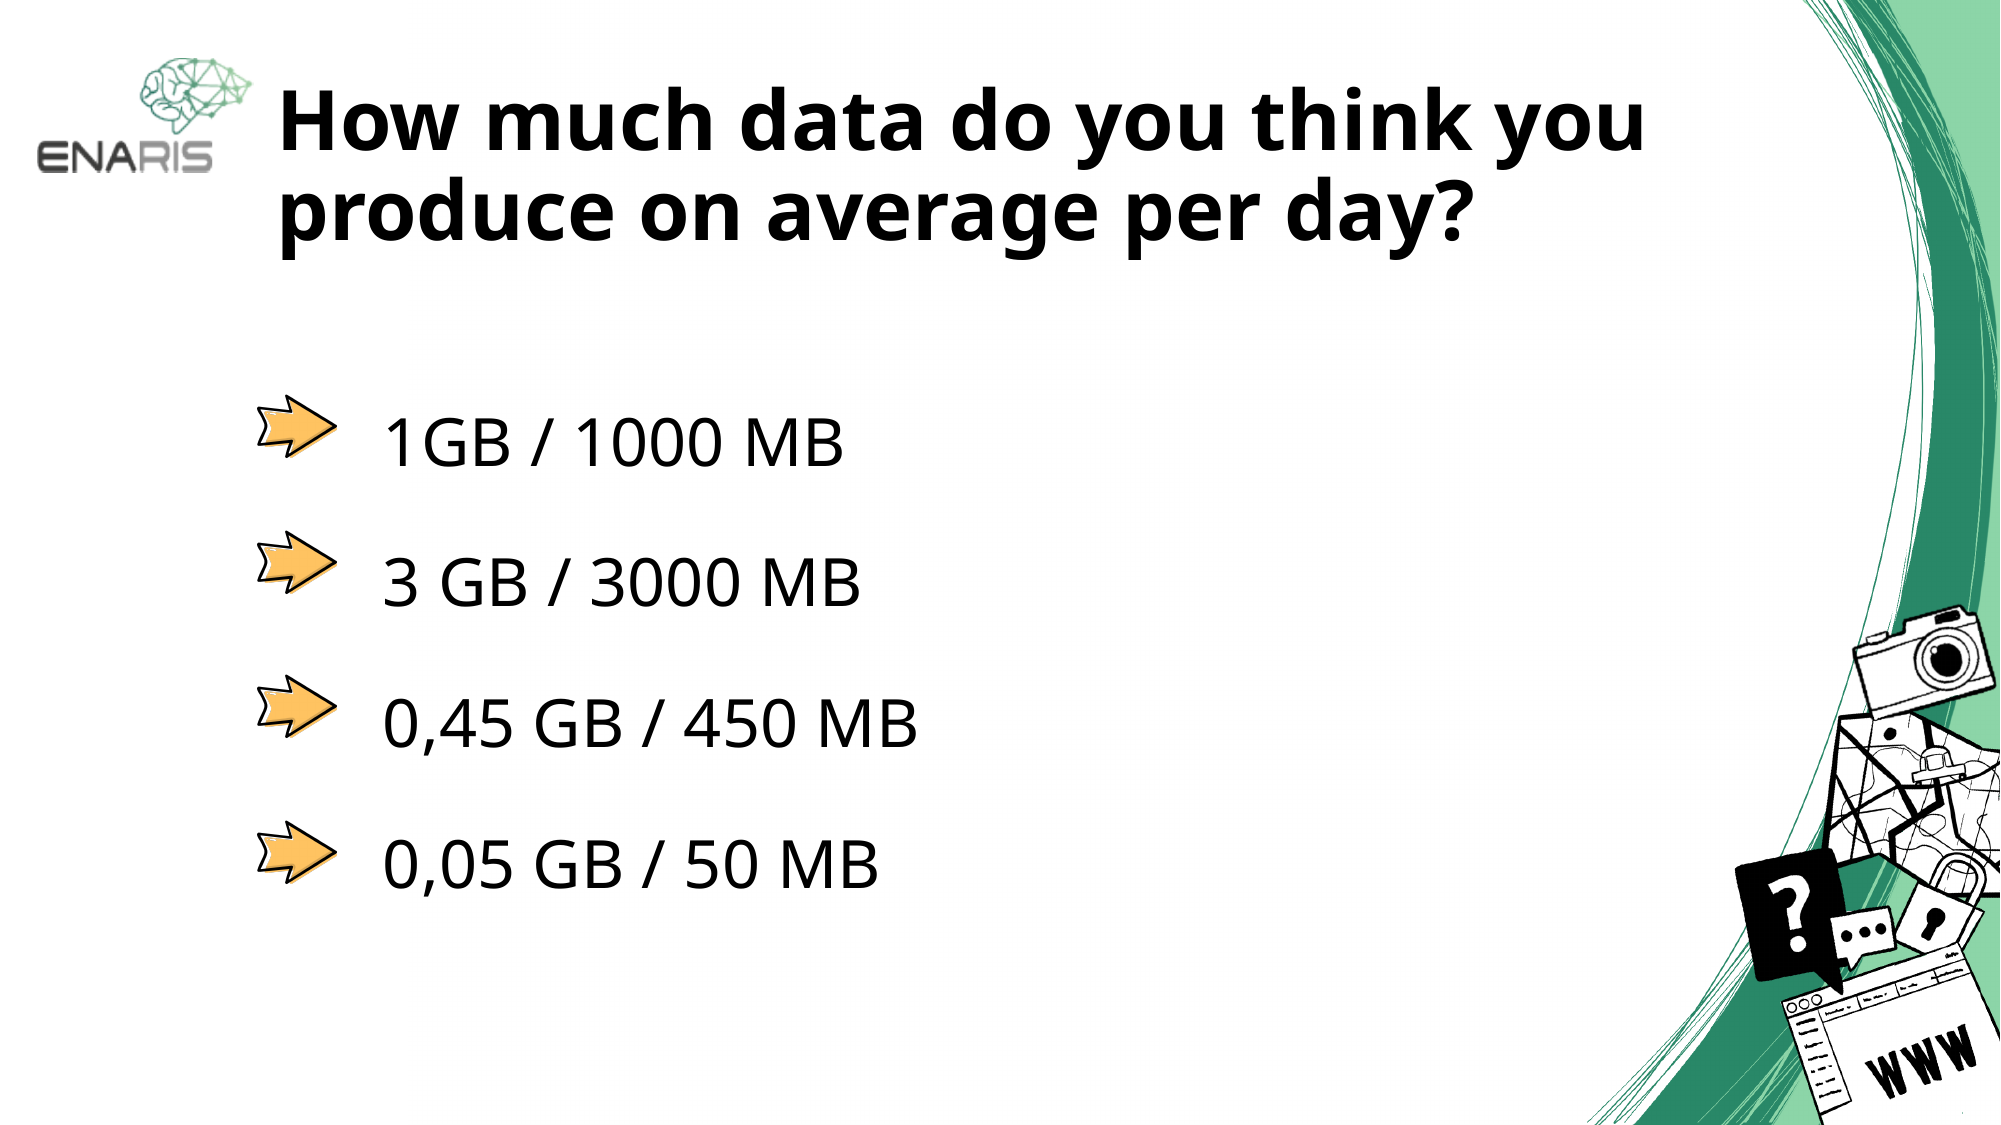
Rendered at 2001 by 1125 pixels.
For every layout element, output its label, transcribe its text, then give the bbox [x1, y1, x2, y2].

list 1GB / 1000 MB 3 GB / 3000 MB 0,45 GB / 450 MB 0,05 GB / 50 MB [367, 352, 1728, 1014]
picture [243, 654, 348, 759]
picture [37, 58, 254, 173]
picture [243, 510, 348, 615]
picture [408, 0, 2000, 1125]
picture [243, 374, 348, 479]
picture [243, 800, 348, 905]
title How much data do you think you produce on average per day? [261, 59, 1871, 278]
